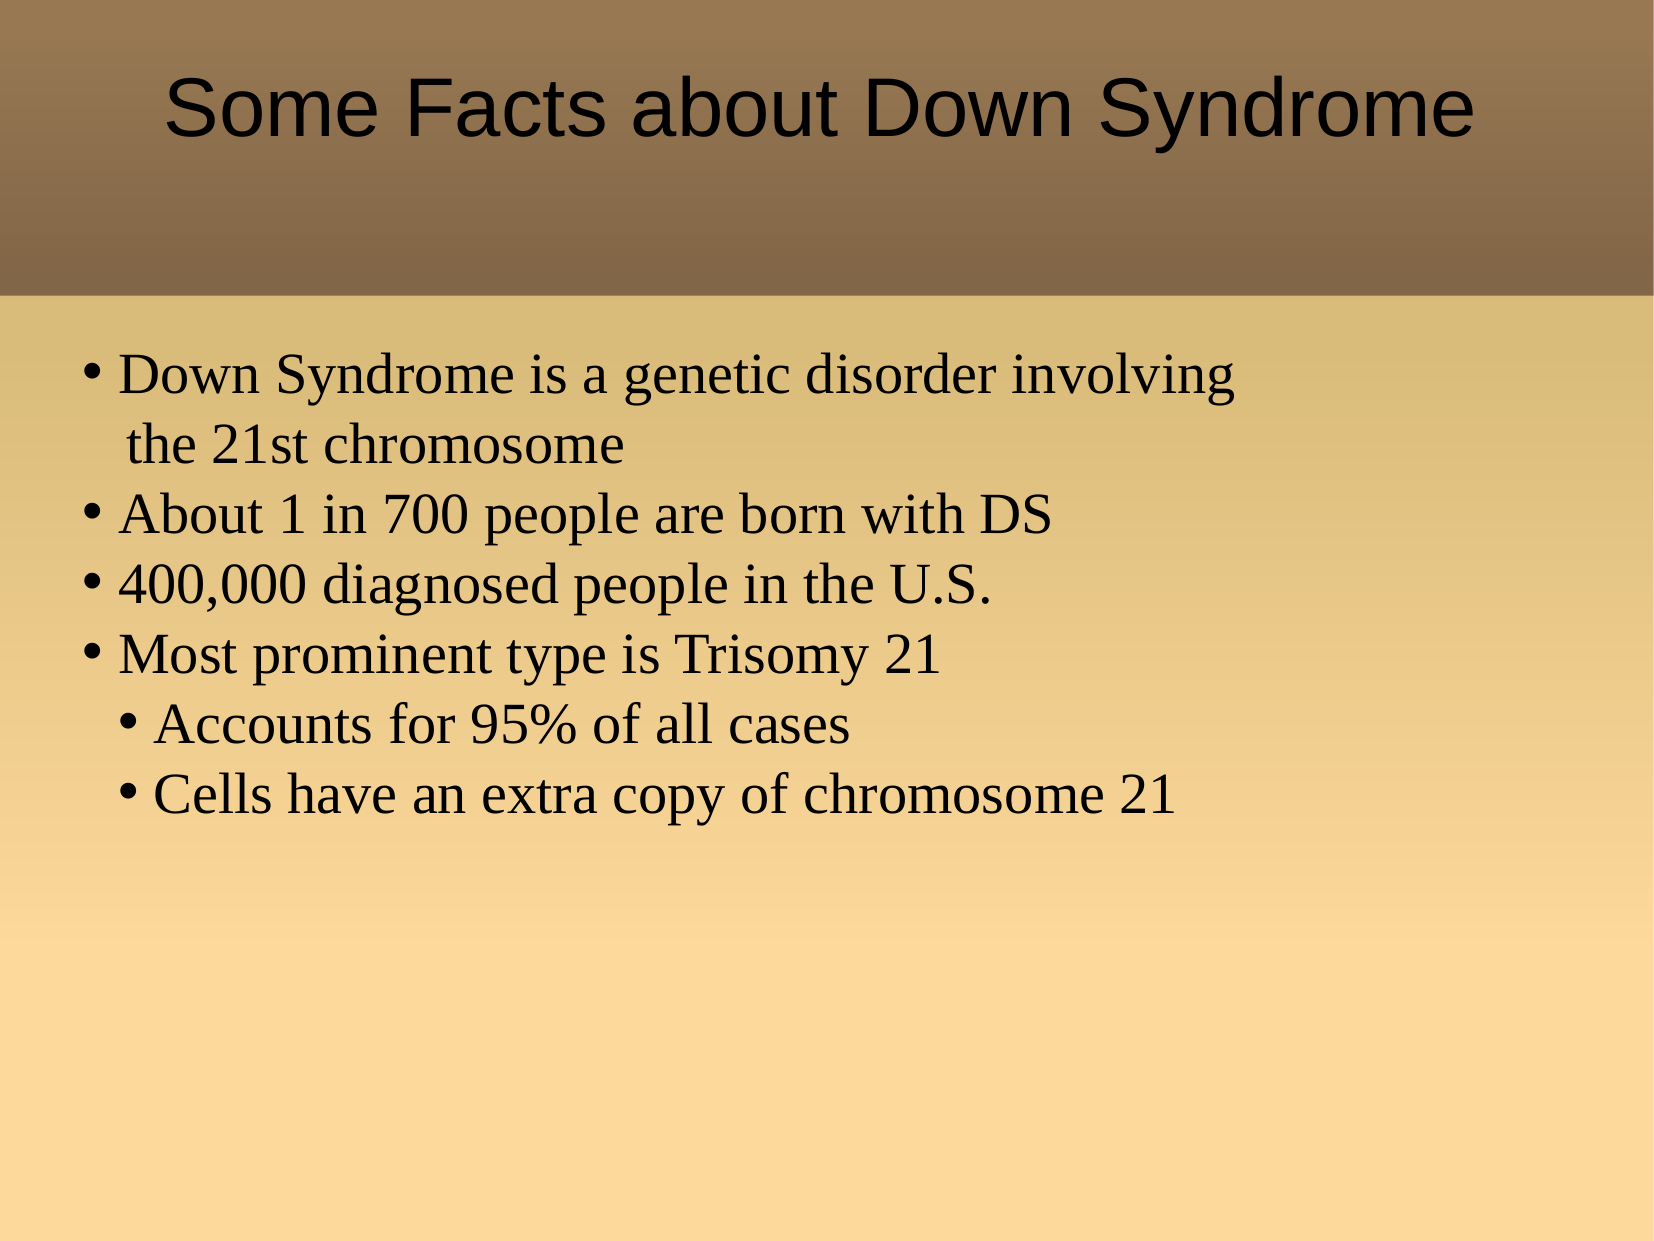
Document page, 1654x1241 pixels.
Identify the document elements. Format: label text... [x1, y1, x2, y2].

picture [0, 0, 1654, 1241]
text_box Down Syndrome is a genetic disorder involving the 21st chromosome About 1 in 700 people are born with DS 400,000 diagnosed people in the U.S. Most prominent type is Trisomy 21 Accounts for 95% of all cases Cells have an extra copy of chromosome 21 [82, 290, 1571, 1094]
text_box Some Facts about Down Syndrome [76, 0, 1565, 207]
